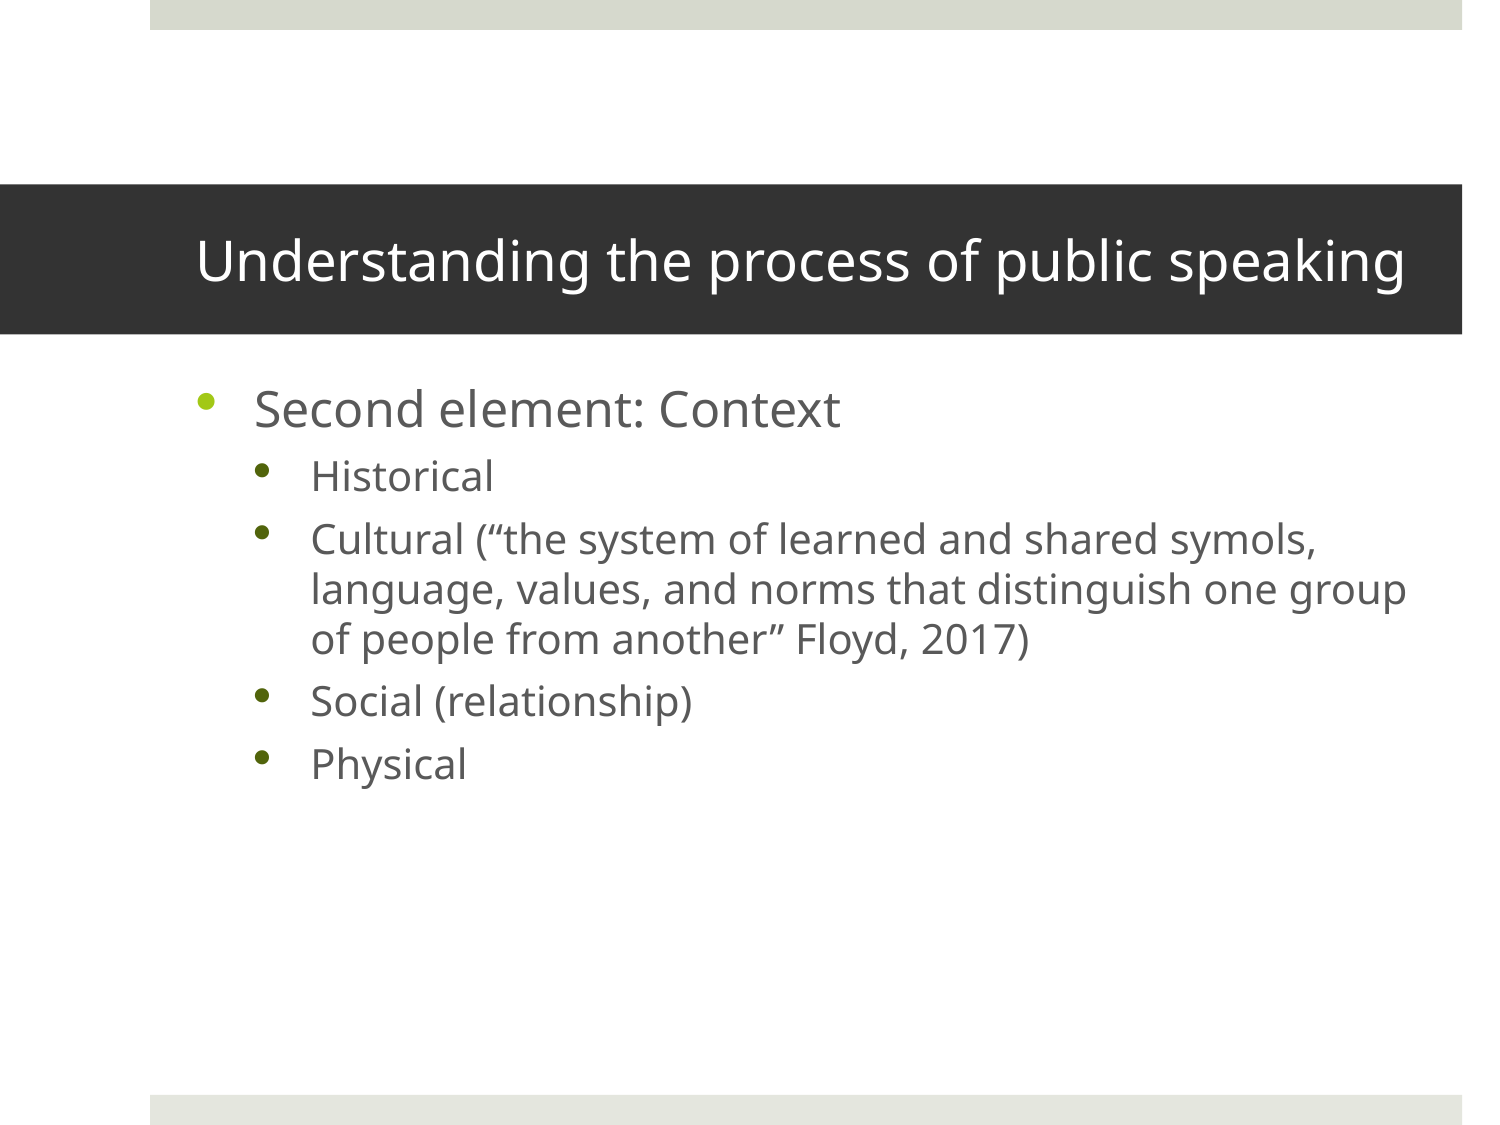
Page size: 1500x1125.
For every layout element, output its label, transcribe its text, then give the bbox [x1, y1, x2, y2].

list Second element: Context Historical Cultural (“the system of learned and shared symols, language, values, and norms that distinguish one group of people from another” Floyd, 2017) Social (relationship) Physical [182, 370, 1432, 1028]
title Understanding the process of public speaking [0, 184, 1463, 335]
